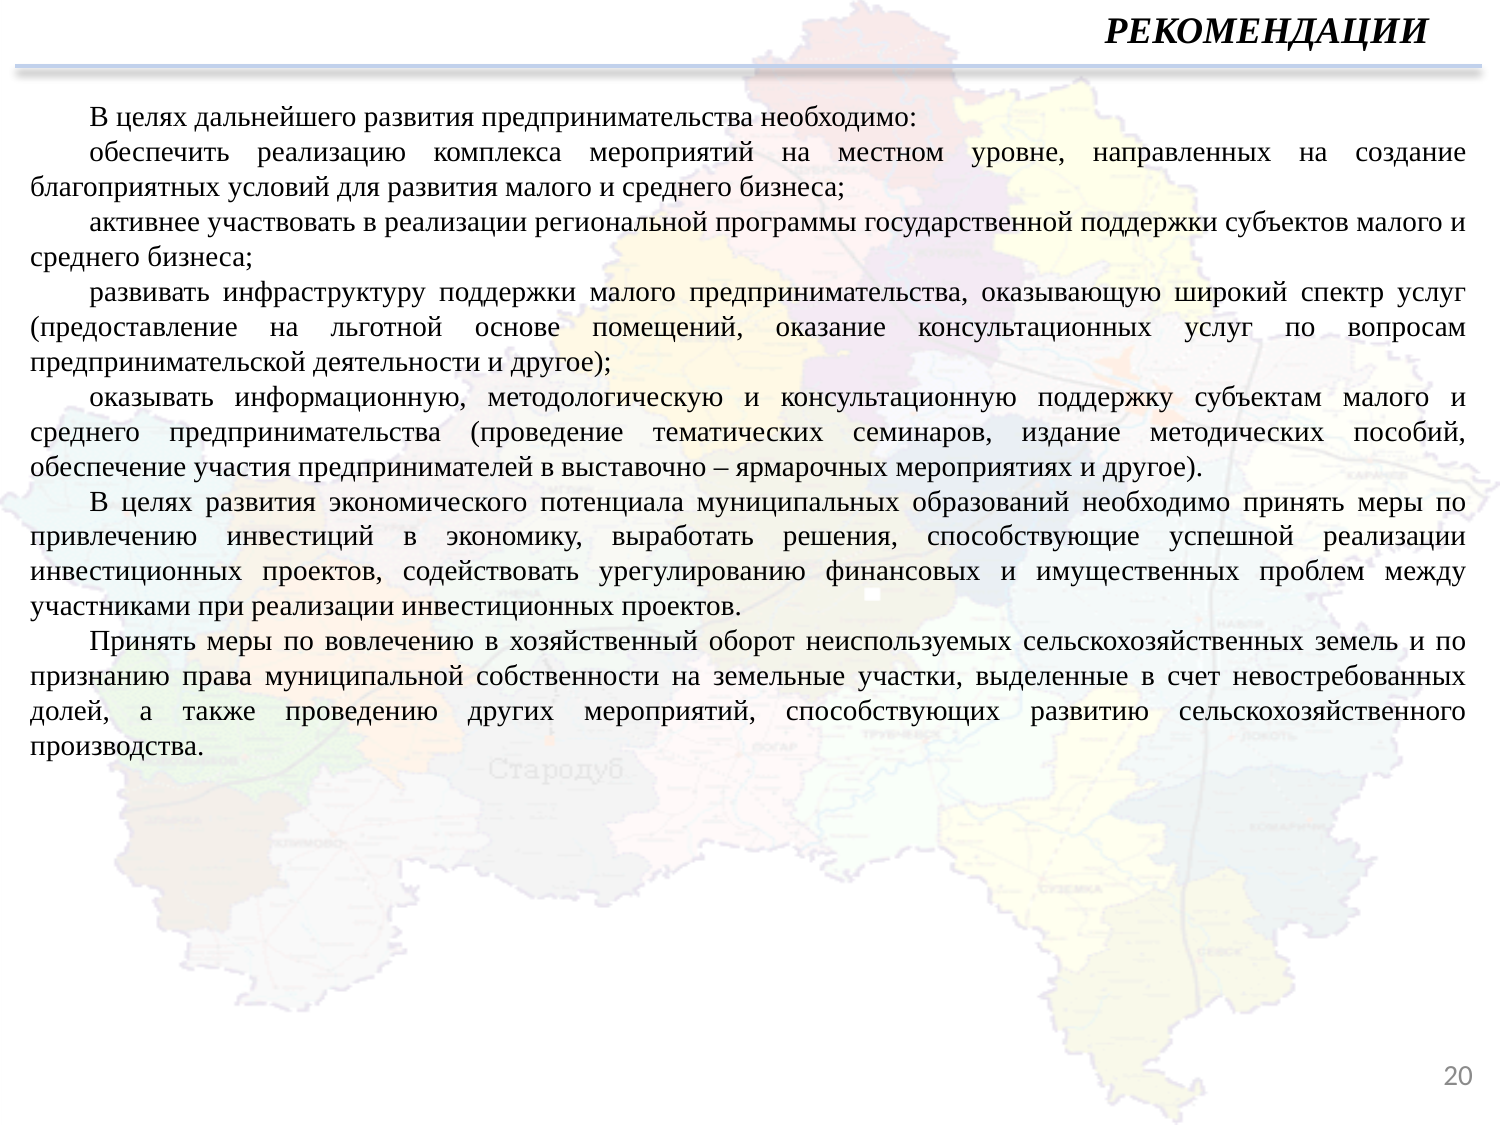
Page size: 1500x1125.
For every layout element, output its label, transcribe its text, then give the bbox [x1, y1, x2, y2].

text_box РЕКОМЕНДАЦИИ [52, 0, 1444, 59]
text_box В целях дальнейшего развития предпринимательства необходимо: обеспечить реализацию комплекса мероприятий на местном уровне, направленных на создание благоприятных условий для развития малого и среднего бизнеса; активнее участвовать в реализации региональной программы государственной поддержки субъектов малого и среднего бизнеса; развивать инфраструктуру поддержки малого предпринимательства, оказывающую широкий спектр услуг (предоставление на льготной основе помещений, оказание консультационных услуг по вопросам предпринимательской деятельности и другое); оказывать информационную, методологическую и консультационную поддержку субъектам малого и среднего предпринимательства (проведение тематических семинаров, издание методических пособий, обеспечение участия предпринимателей в выставочно – ярмарочных мероприятиях и другое). В целях развития экономического потенциала муниципальных образований необходимо принять меры по привлечению инвестиций в экономику, выработать решения, способствующие успешной реализации инвестиционных проектов, содействовать урегулированию финансовых и имущественных проблем между участниками при реализации инвестиционных проектов. Принять меры по вовлечению в хозяйственный оборот неиспользуемых сельскохозяйственных земель и по признанию права муниципальной собственности на земельные участки, выделенные в счет невостребованных долей, а также проведению других мероприятий, способствующих развитию сельскохозяйственного производства. [15, 89, 1483, 769]
text_box 20 [1399, 1034, 1488, 1113]
